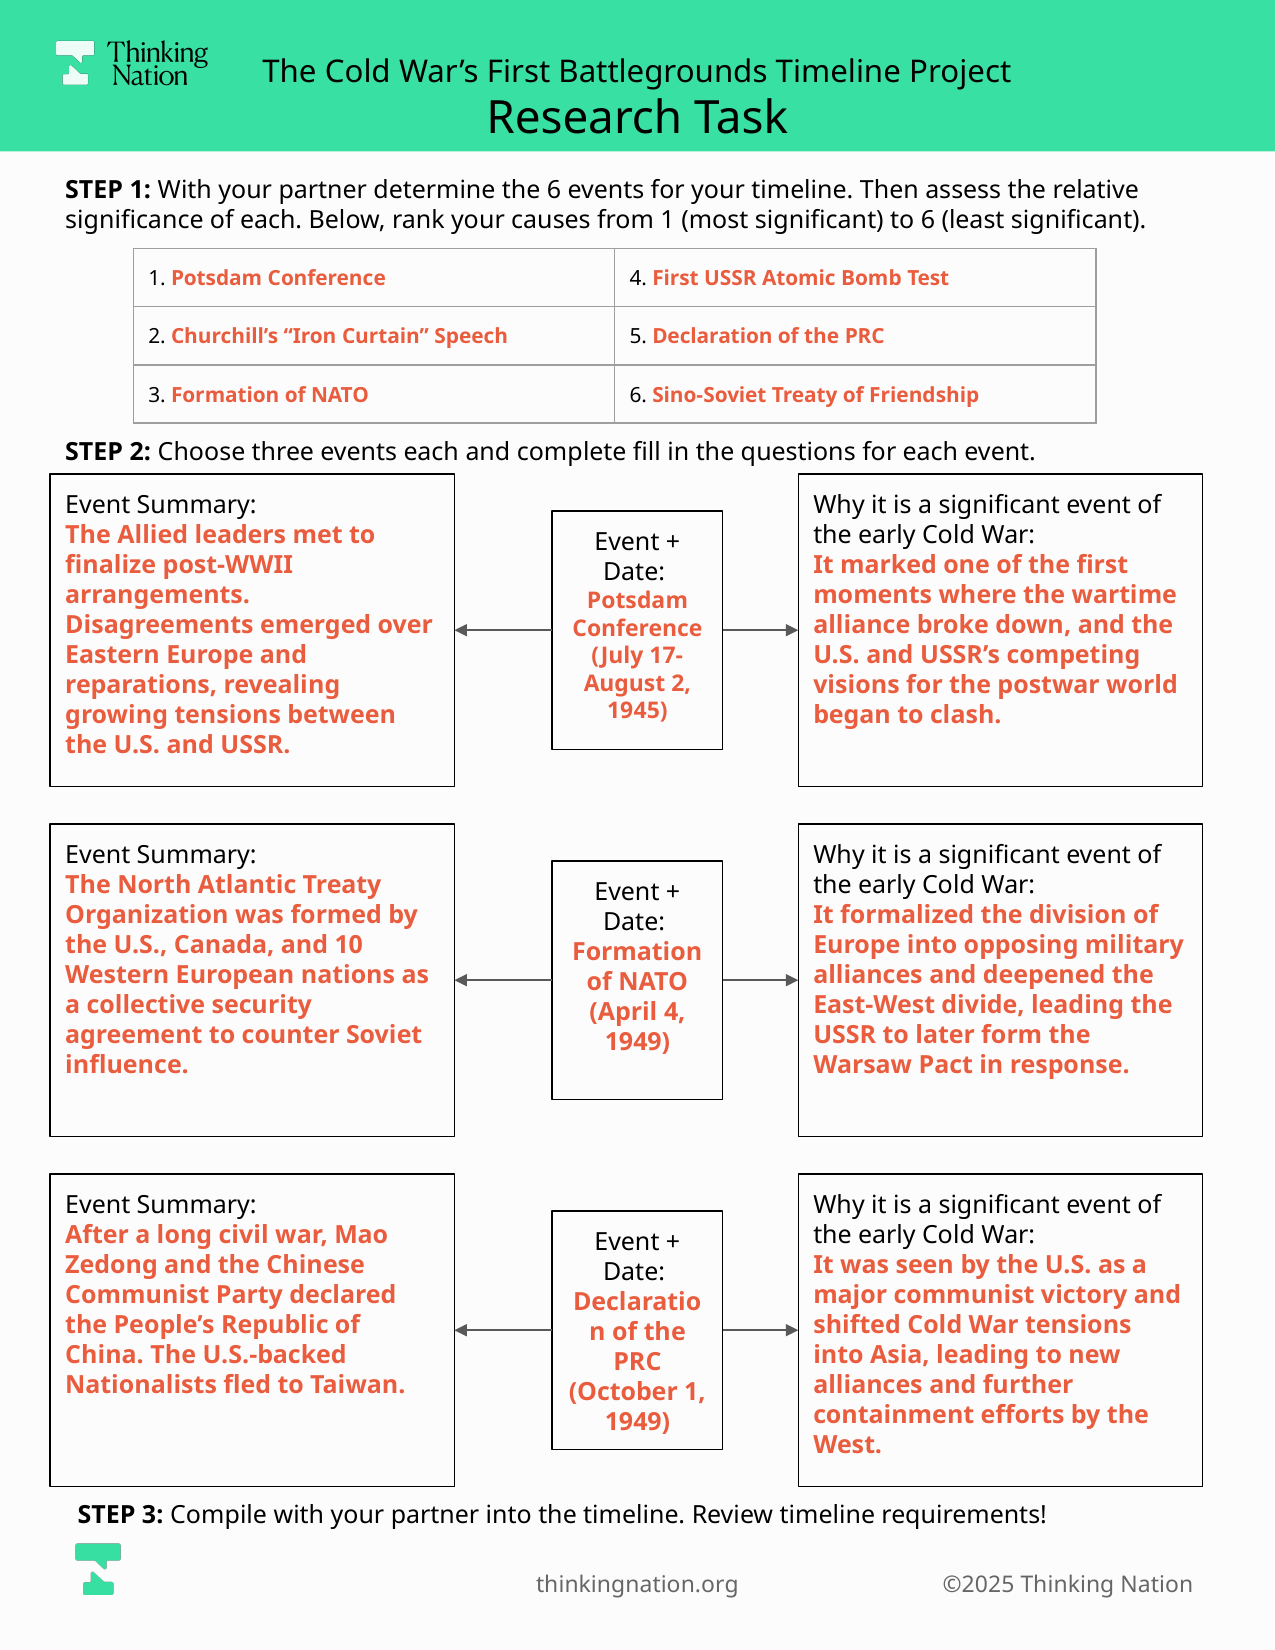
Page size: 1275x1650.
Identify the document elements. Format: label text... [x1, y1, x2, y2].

table_header 4. First USSR Atomic Bomb Test [615, 249, 1095, 306]
text_box STEP 2: Choose three events each and complete fill in the questions for each event. [50, 420, 1211, 472]
text_box thinkingnation.org [486, 1553, 789, 1605]
text_box Event Summary: After a long civil war, Mao Zedong and the Chinese Communist Party declared the People’s Republic of China. The U.S.-backed Nationalists fled to Taiwan. [50, 1173, 455, 1487]
table_cell 6. Sino-Soviet Treaty of Friendship [615, 366, 1095, 420]
table_cell 3. Formation of NATO [134, 366, 614, 420]
text_box Event Summary: The North Atlantic Treaty Organization was formed by the U.S., Canada, and 10 Western European nations as a collective security agreement to counter Soviet influence. [50, 823, 455, 1137]
text_box ©2025 Thinking Nation [907, 1553, 1210, 1605]
text_box Event + Date: Declaration of the PRC (October 1, 1949) [552, 1210, 723, 1450]
table_header 1. Potsdam Conference [134, 249, 614, 306]
picture [62, 1533, 134, 1605]
text_box Event Summary: The Allied leaders met to finalize post-WWII arrangements. Disagreements emerged over Eastern Europe and reparations, revealing growing tensions between the U.S. and USSR. [50, 473, 455, 787]
text_box Why it is a significant event of the early Cold War: It formalized the division of Europe into opposing military alliances and deepened the East-West divide, leading the USSR to later form the Warsaw Pact in response. [798, 823, 1203, 1137]
text_box STEP 3: Compile with your partner into the timeline. Review timeline requirements! [62, 1483, 1224, 1534]
text_box Event + Date: Formation of NATO (April 4, 1949) [552, 860, 723, 1100]
text_box Why it is a significant event of the early Cold War: It marked one of the first moments where the wartime alliance broke down, and the U.S. and USSR’s competing visions for the postwar world began to clash. [798, 473, 1203, 787]
text_box STEP 1: With your partner determine the 6 events for your timeline. Then assess the relative significance of each. Below, rank your causes from 1 (most significant) to 6 (least significant). [50, 158, 1211, 249]
picture [38, 26, 213, 99]
text_box Why it is a significant event of the early Cold War: It was seen by the U.S. as a major communist victory and shifted Cold War tensions into Asia, leading to new alliances and further containment efforts by the West. [798, 1173, 1203, 1483]
table_cell 2. Churchill’s “Iron Curtain” Speech [134, 307, 614, 364]
table_cell 5. Declaration of the PRC [615, 307, 1095, 364]
text_box Event + Date: Potsdam Conference (July 17- August 2, 1945) [552, 510, 723, 750]
text_box The Cold War’s First Battlegrounds Timeline Project Research Task [0, 0, 1275, 152]
